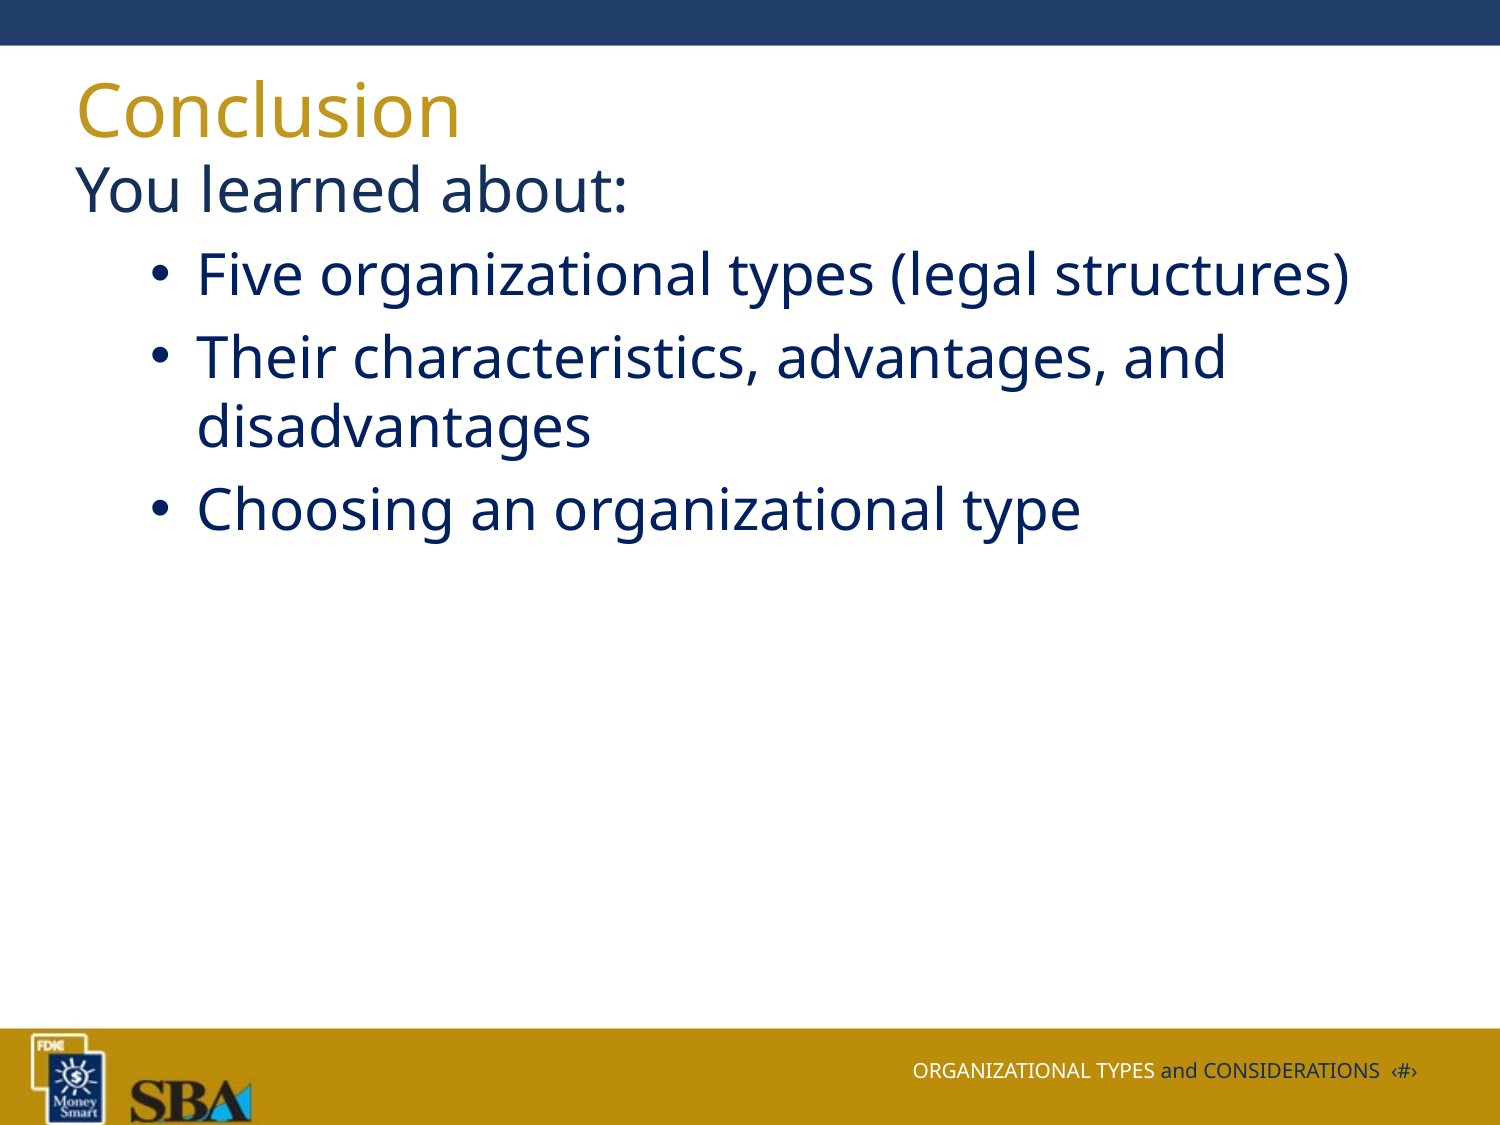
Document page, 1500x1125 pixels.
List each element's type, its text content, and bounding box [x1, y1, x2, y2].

list You learned about: Five organizational types (legal structures) Their characteristics, advantages, and disadvantages Choosing an organizational type [74, 149, 1451, 1013]
picture [0, 0, 1500, 1125]
title Conclusion [74, 61, 1426, 149]
